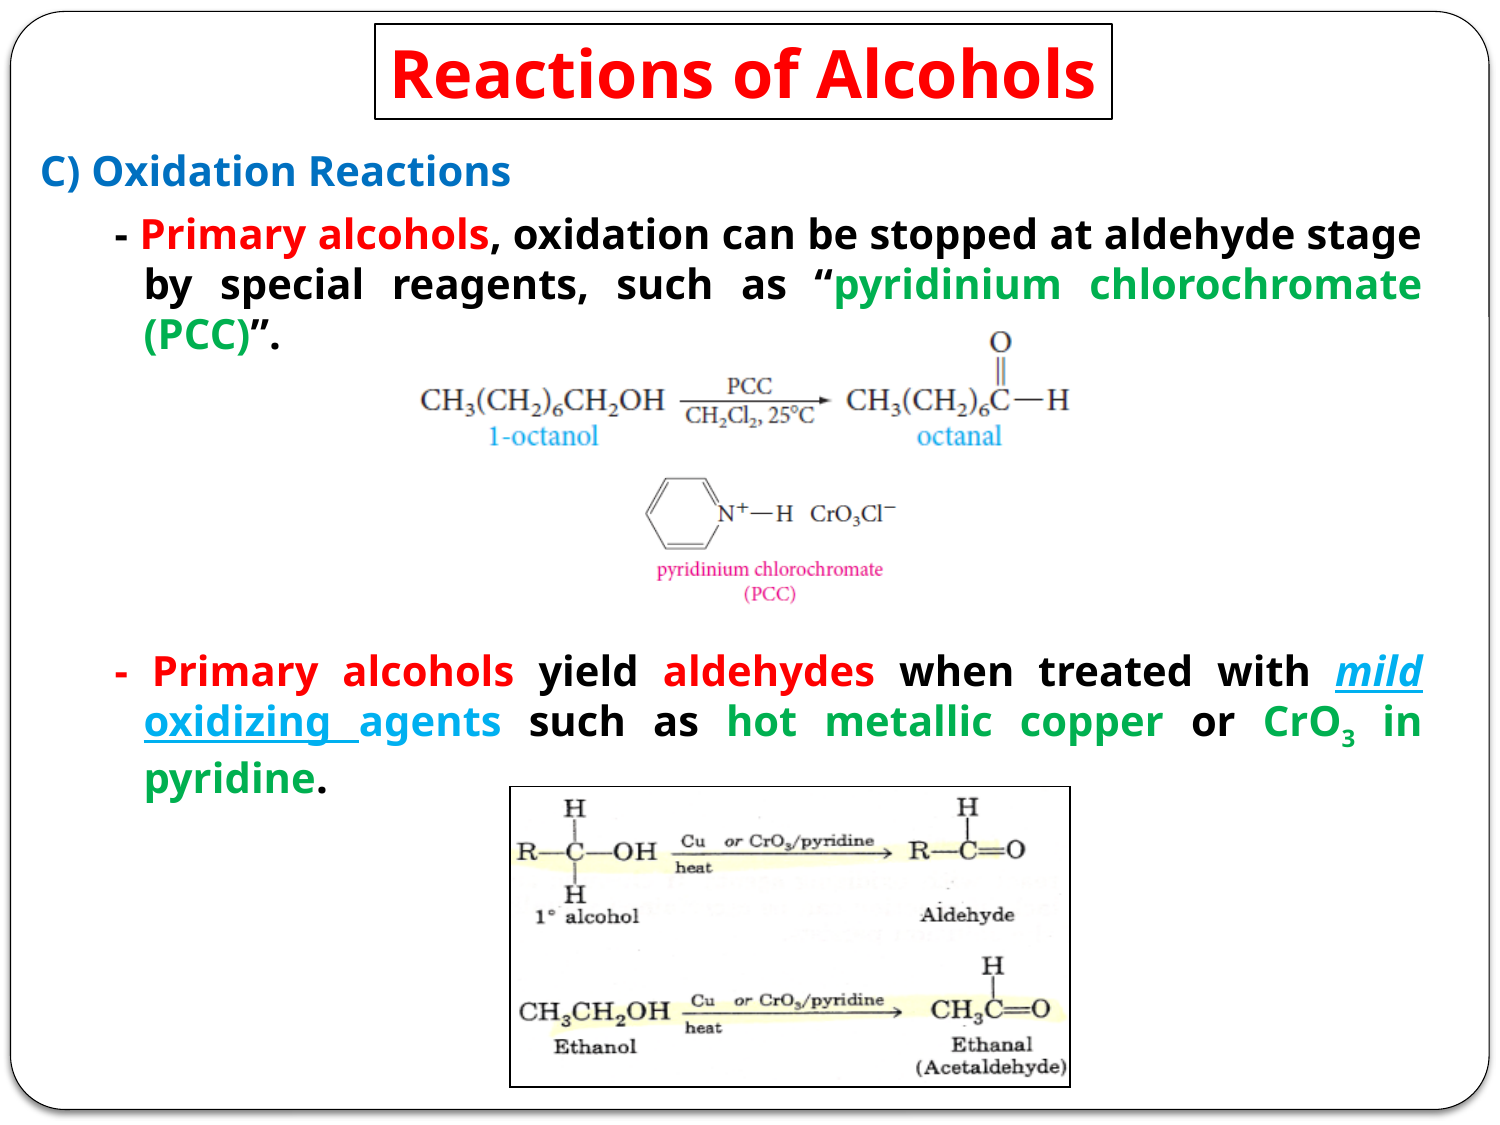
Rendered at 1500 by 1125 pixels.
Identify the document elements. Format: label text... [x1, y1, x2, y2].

picture [637, 466, 914, 611]
picture [412, 330, 1086, 451]
text_box Reactions of Alcohols [374, 23, 1113, 120]
picture [510, 787, 1070, 1087]
text_box - Primary alcohols yield aldehydes when treated with mild oxidizing agents such as hot metallic copper or CrO3 in pyridine. [99, 637, 1438, 810]
text_box - Primary alcohols, oxidation can be stopped at aldehyde stage by special reagents, such as “pyridinium chlorochromate (PCC)”. [99, 200, 1438, 365]
text_box C) Oxidation Reactions [24, 137, 1390, 203]
